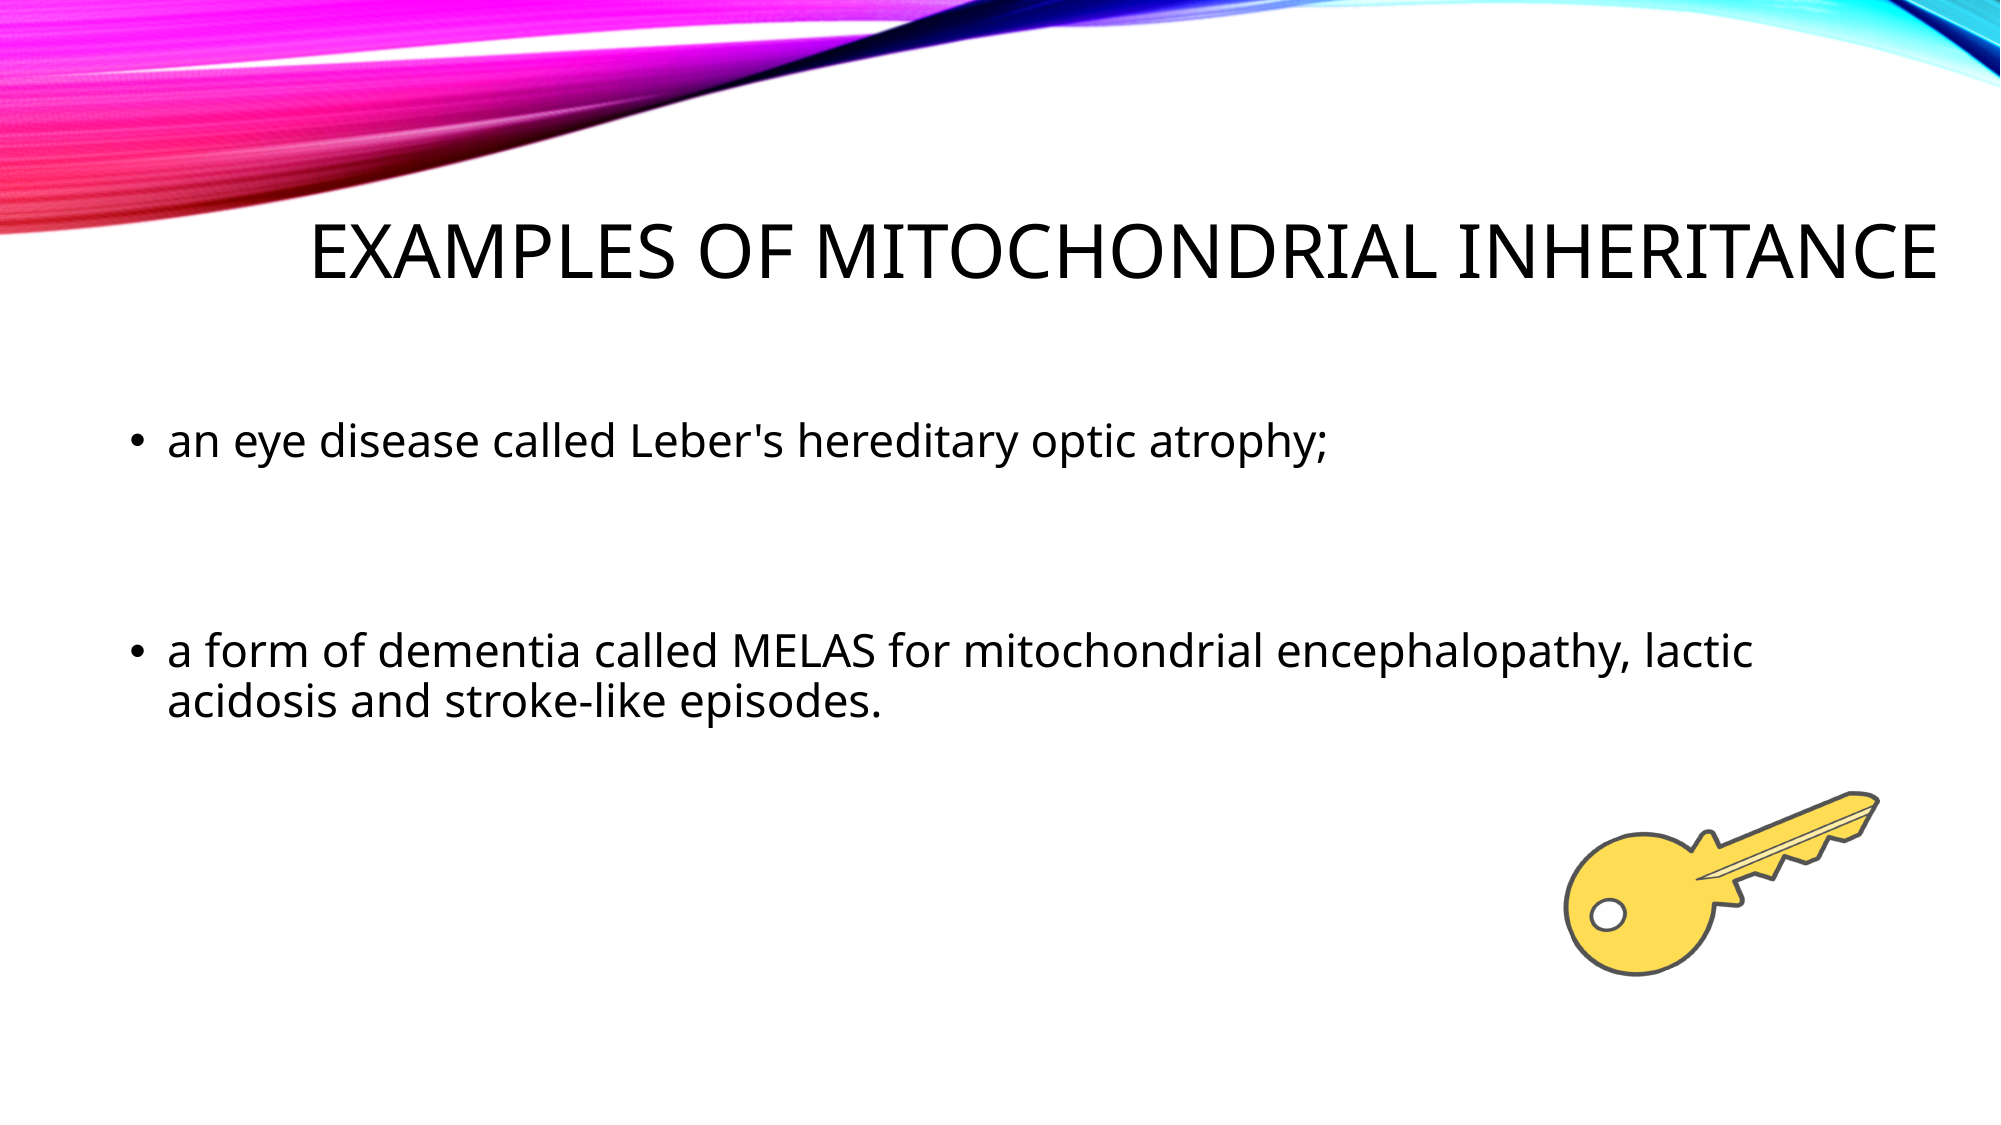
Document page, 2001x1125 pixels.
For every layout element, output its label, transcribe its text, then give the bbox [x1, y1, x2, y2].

picture [1910, 0, 2000, 45]
picture [1890, 0, 2000, 75]
list an eye disease called Leber's hereditary optic atrophy; a form of dementia called MELAS for mitochondrial encephalopathy, lactic acidosis and stroke-like episodes. [114, 410, 1827, 1071]
title Examples of mitochondrial inheritance [243, 147, 1957, 360]
picture [1543, 741, 1908, 998]
picture [0, 0, 2000, 237]
